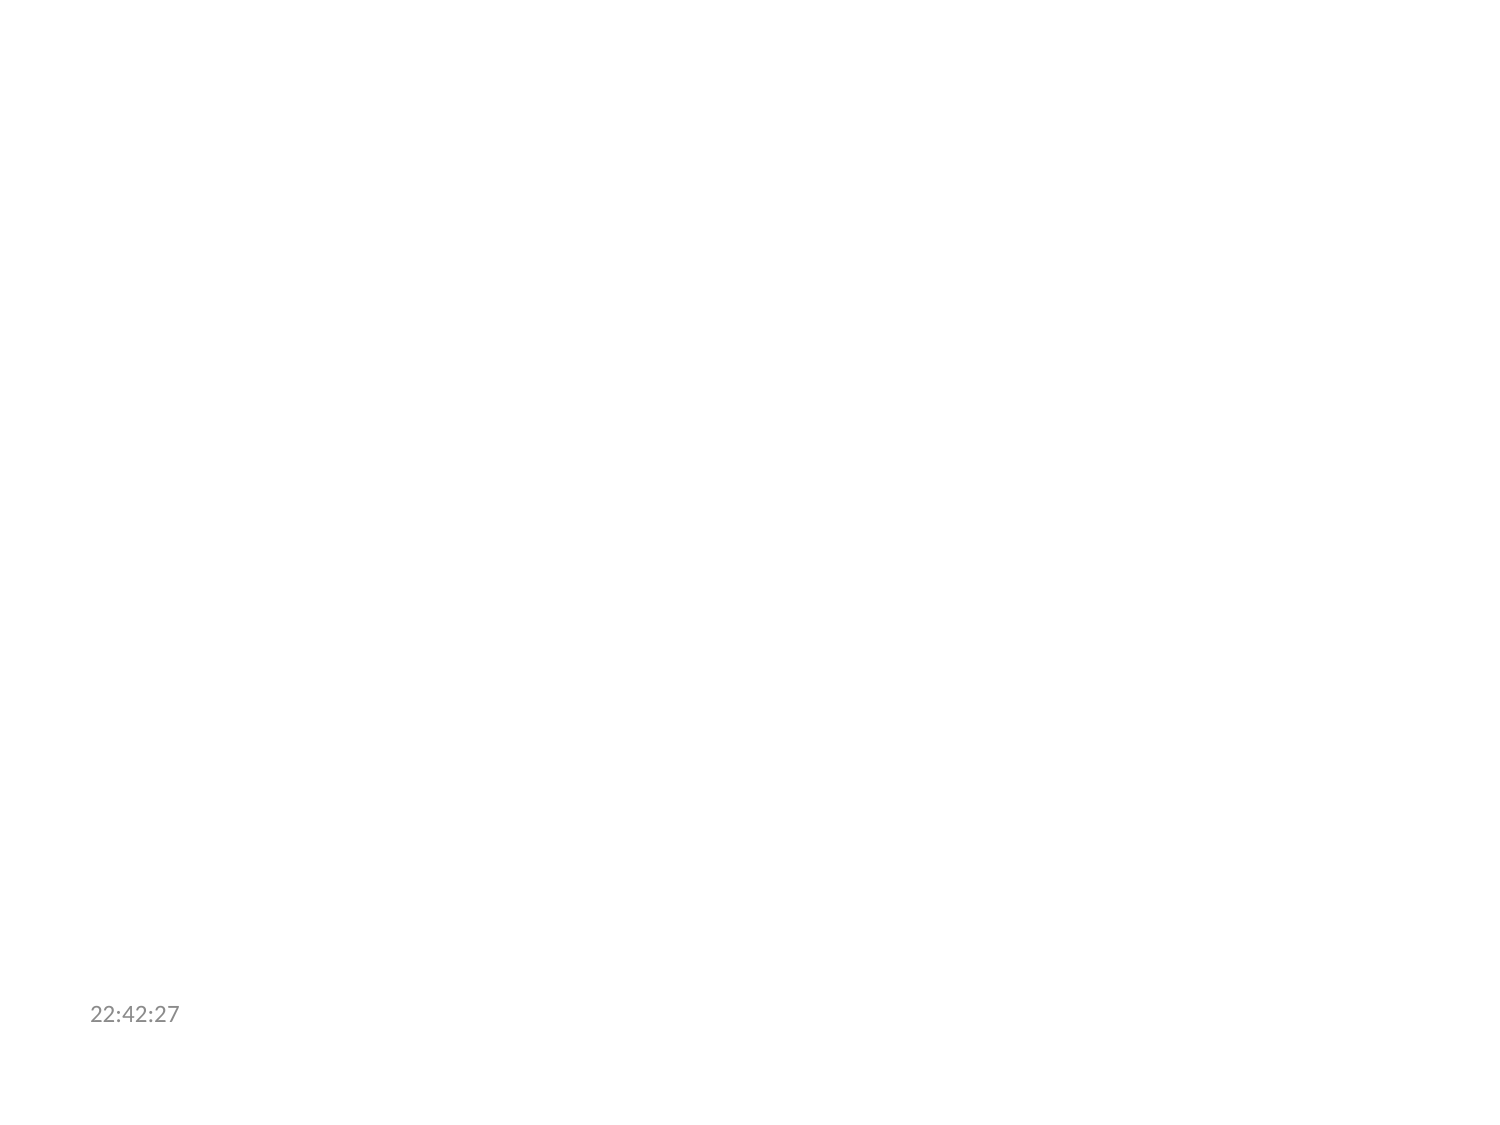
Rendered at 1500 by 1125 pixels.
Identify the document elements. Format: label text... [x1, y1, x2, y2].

text_box 15:35:09 [75, 982, 425, 1043]
